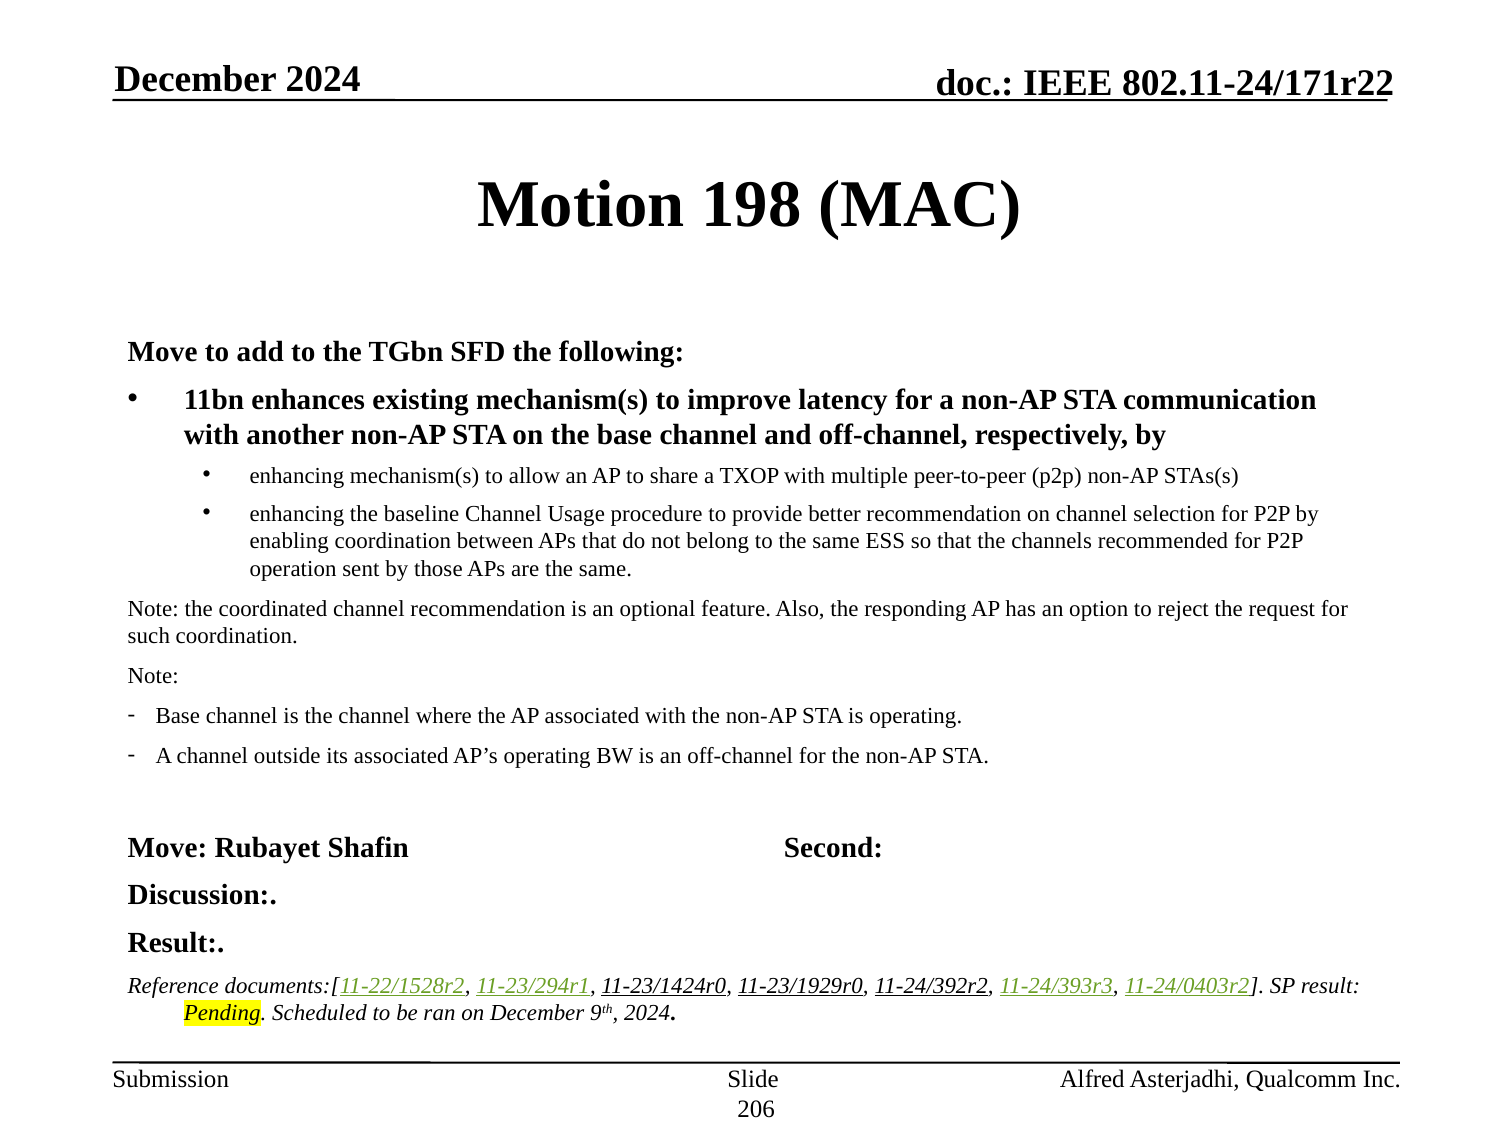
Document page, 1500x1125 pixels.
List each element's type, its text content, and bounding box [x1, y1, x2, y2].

title Motion 198 (MAC) [112, 112, 1388, 288]
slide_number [114, 54, 423, 100]
slide_number Slide 206 [712, 1061, 800, 1123]
footer Alfred Asterjadhi, Qualcomm Inc. [878, 1061, 1402, 1093]
list Move to add to the TGbn SFD the following: 11bn enhances existing mechanism(s) to improve latency for a non-AP STA communication with another non-AP STA on the base channel and off-channel, respectively, by enhancing mechanism(s) to allow an AP to share a TXOP with multiple peer-to-peer (p2p) non-AP STAs(s) enhancing the baseline Channel Usage procedure to provide better recommendation on channel selection for P2P by enabling coordination between APs that do not belong to the same ESS so that the channels recommended for P2P operation sent by those APs are the same. Note: the coordinated channel recommendation is an optional feature. Also, the responding AP has an option to reject the request for such coordination. Note: Base channel is the channel where the AP associated with the non-AP STA is operating. A channel outside its associated AP’s operating BW is an off-channel for the non-AP STA. Move: Rubayet Shafin Second: Discussion:. Result:. Reference documents:[11-22/1528r2, 11-23/294r1, 11-23/1424r0, 11-23/1929r0, 11-24/392r2, 11-24/393r3, 11-24/0403r2]. SP result: Pending. Scheduled to be ran on December 9th, 2024. [112, 324, 1388, 1063]
